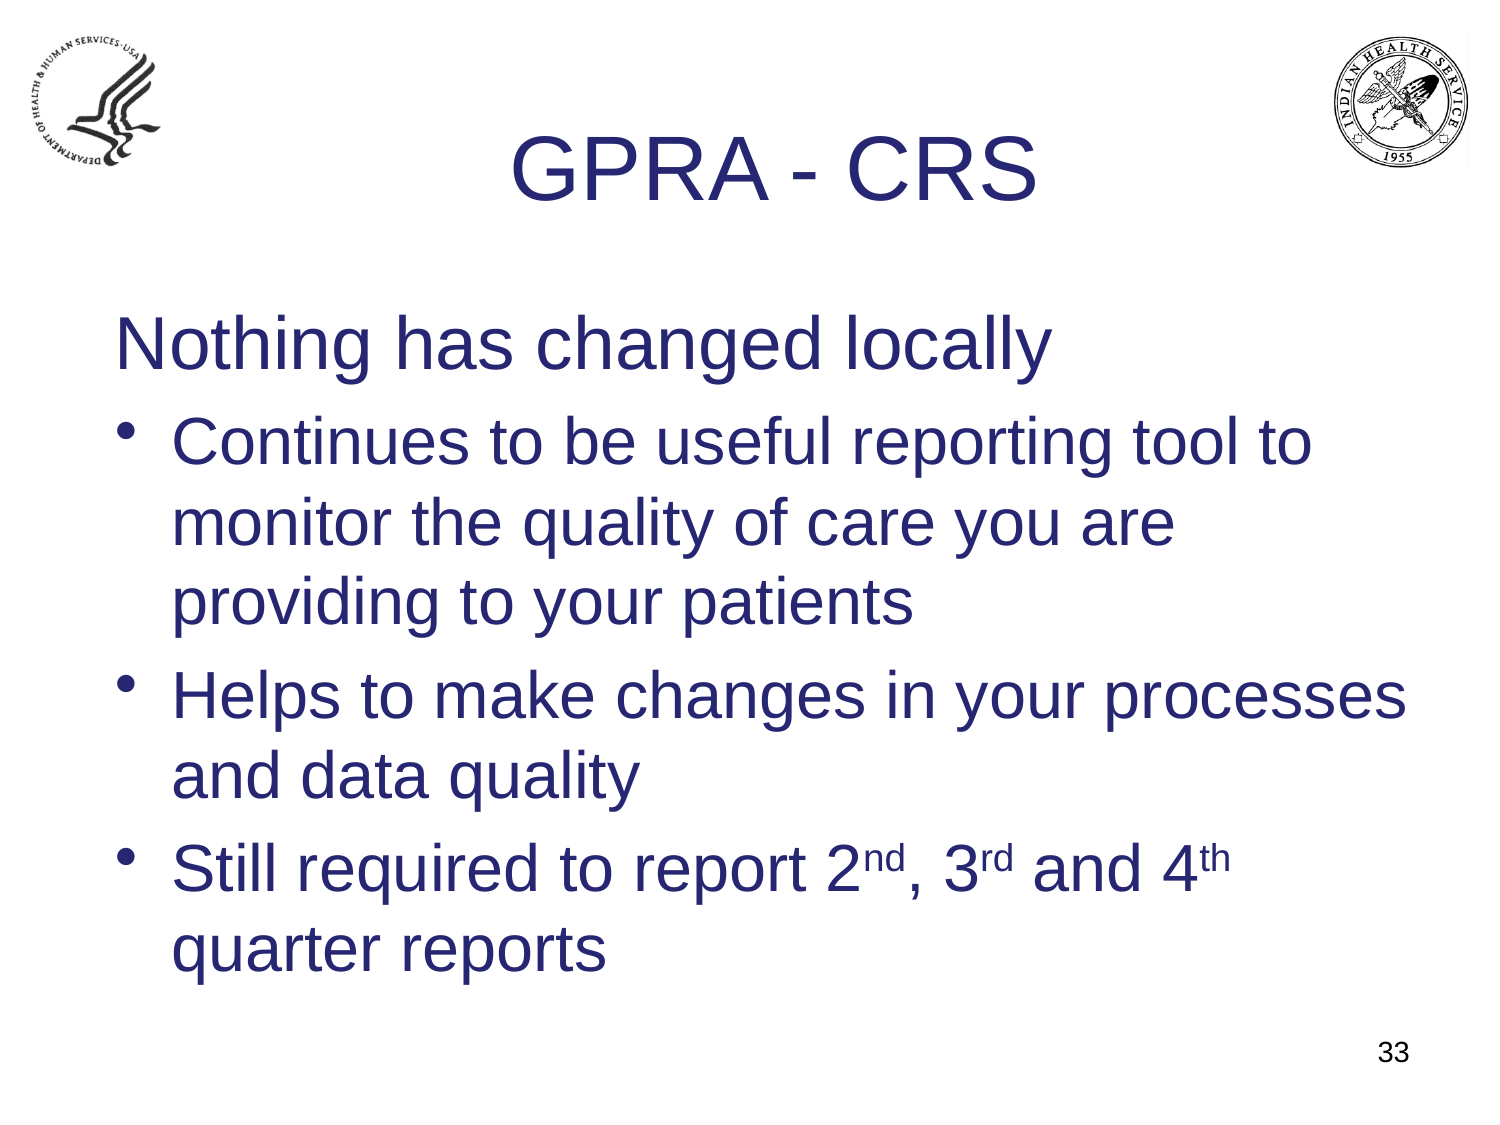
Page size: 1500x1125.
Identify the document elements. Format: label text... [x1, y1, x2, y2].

slide_number 33 [1074, 1030, 1425, 1104]
text_box Nothing has changed locally Continues to be useful reporting tool to monitor the quality of care you are providing to your patients Helps to make changes in your processes and data quality Still required to report 2nd, 3rd and 4th quarter reports [99, 287, 1450, 1030]
text_box GPRA - CRS [99, 70, 1450, 258]
picture [1333, 33, 1469, 169]
picture [28, 33, 164, 169]
